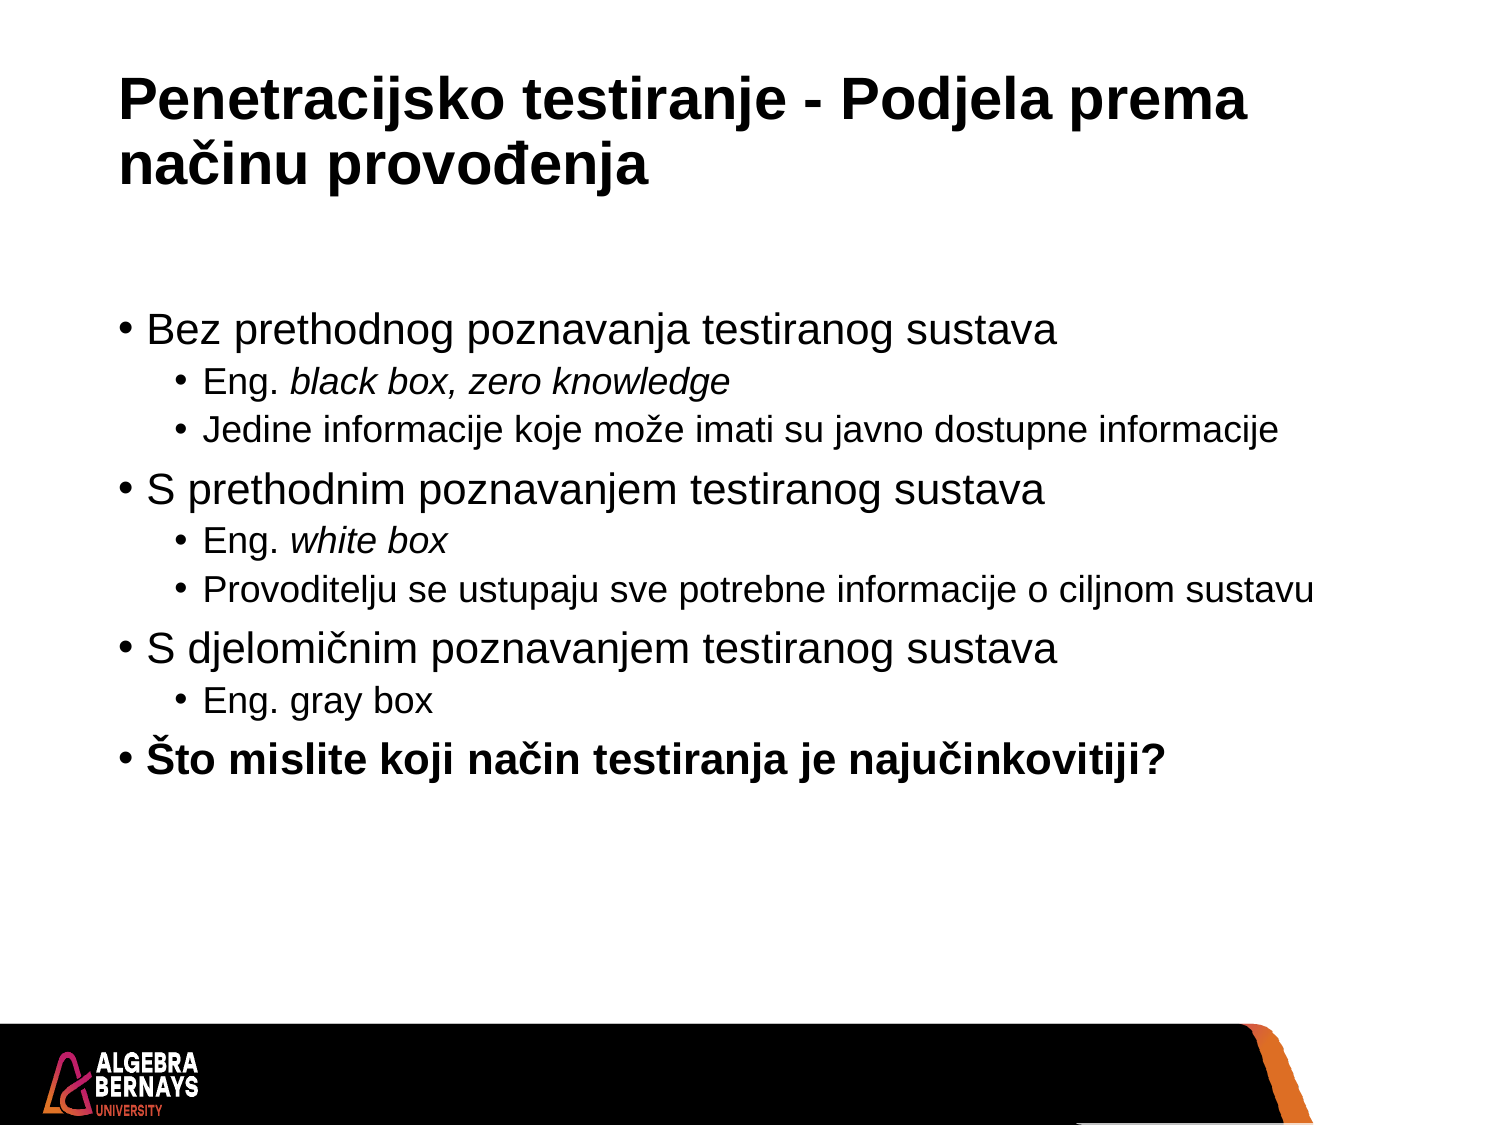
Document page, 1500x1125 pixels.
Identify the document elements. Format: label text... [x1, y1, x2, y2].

title Penetracijsko testiranje - Podjela prema načinu provođenja [103, 59, 1397, 278]
list Bez prethodnog poznavanja testiranog sustava Eng. black box, zero knowledge Jedine informacije koje može imati su javno dostupne informacije S prethodnim poznavanjem testiranog sustava Eng. white box Provoditelju se ustupaju sve potrebne informacije o ciljnom sustavu S djelomičnim poznavanjem testiranog sustava Eng. gray box Što mislite koji način testiranja je najučinkovitiji? [103, 299, 1397, 1014]
picture [0, 1023, 1468, 1125]
